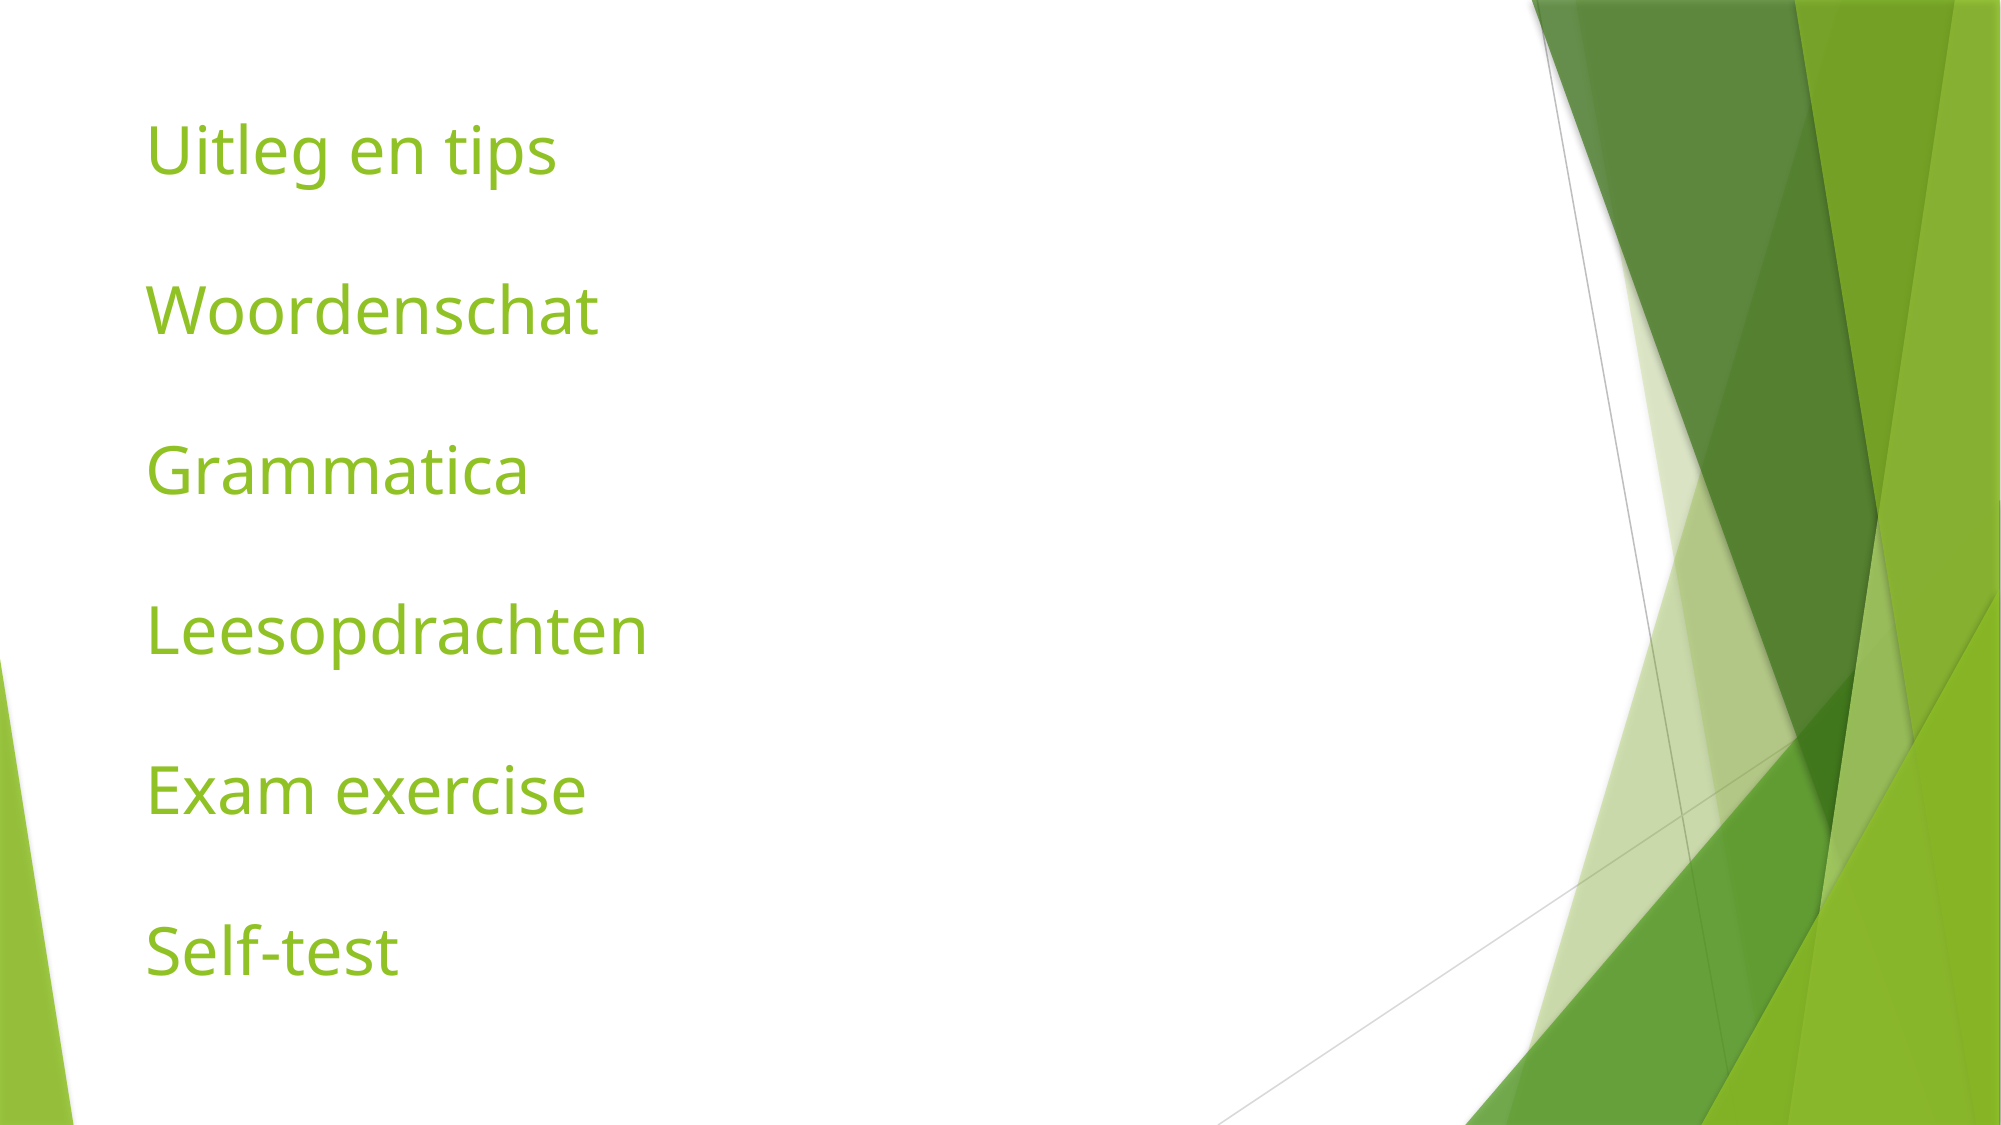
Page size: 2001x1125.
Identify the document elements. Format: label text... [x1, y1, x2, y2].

title Uitleg en tips Woordenschat Grammatica Leesopdrachten Exam exercise Self-test [130, 99, 1522, 1074]
